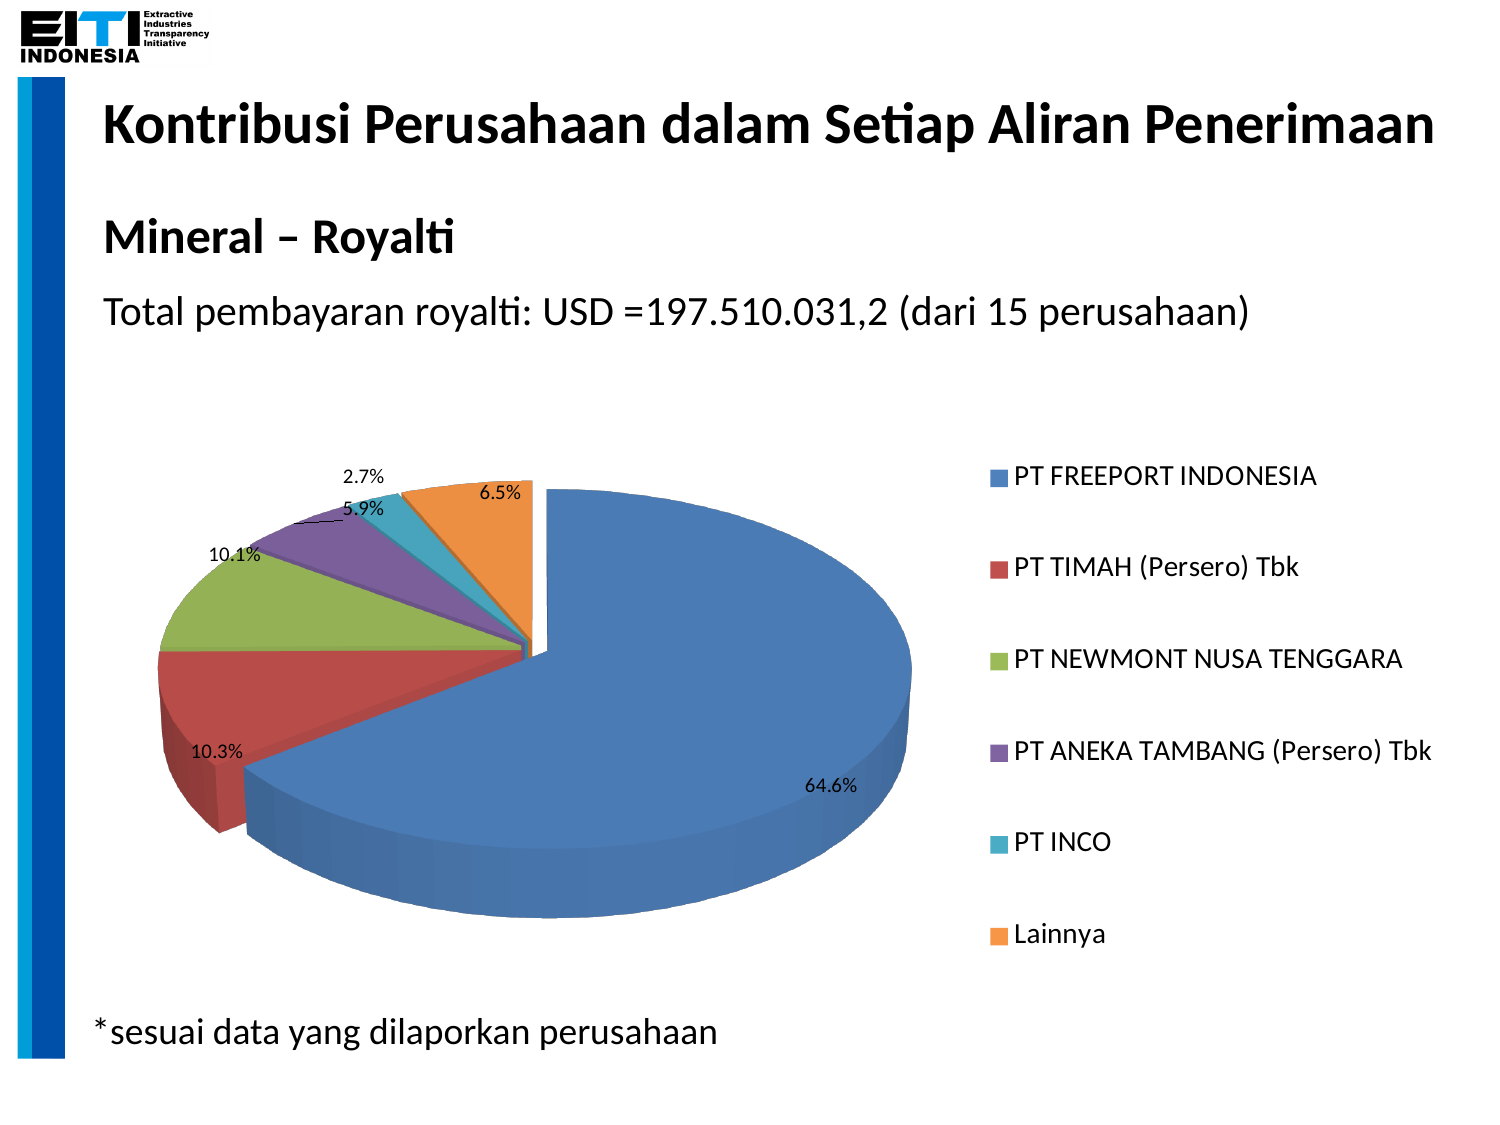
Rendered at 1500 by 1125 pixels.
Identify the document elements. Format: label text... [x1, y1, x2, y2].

text_box Mineral – Royalti Total pembayaran royalti: USD =197.510.031,2 (dari 15 perusahaan) [88, 196, 1329, 341]
text_box Kontribusi Perusahaan dalam Setiap Aliran Penerimaan [88, 78, 1459, 163]
chart [100, 385, 1500, 1024]
text_box *sesuai data yang dilaporkan perusahaan [76, 999, 786, 1060]
picture [17, 7, 213, 67]
